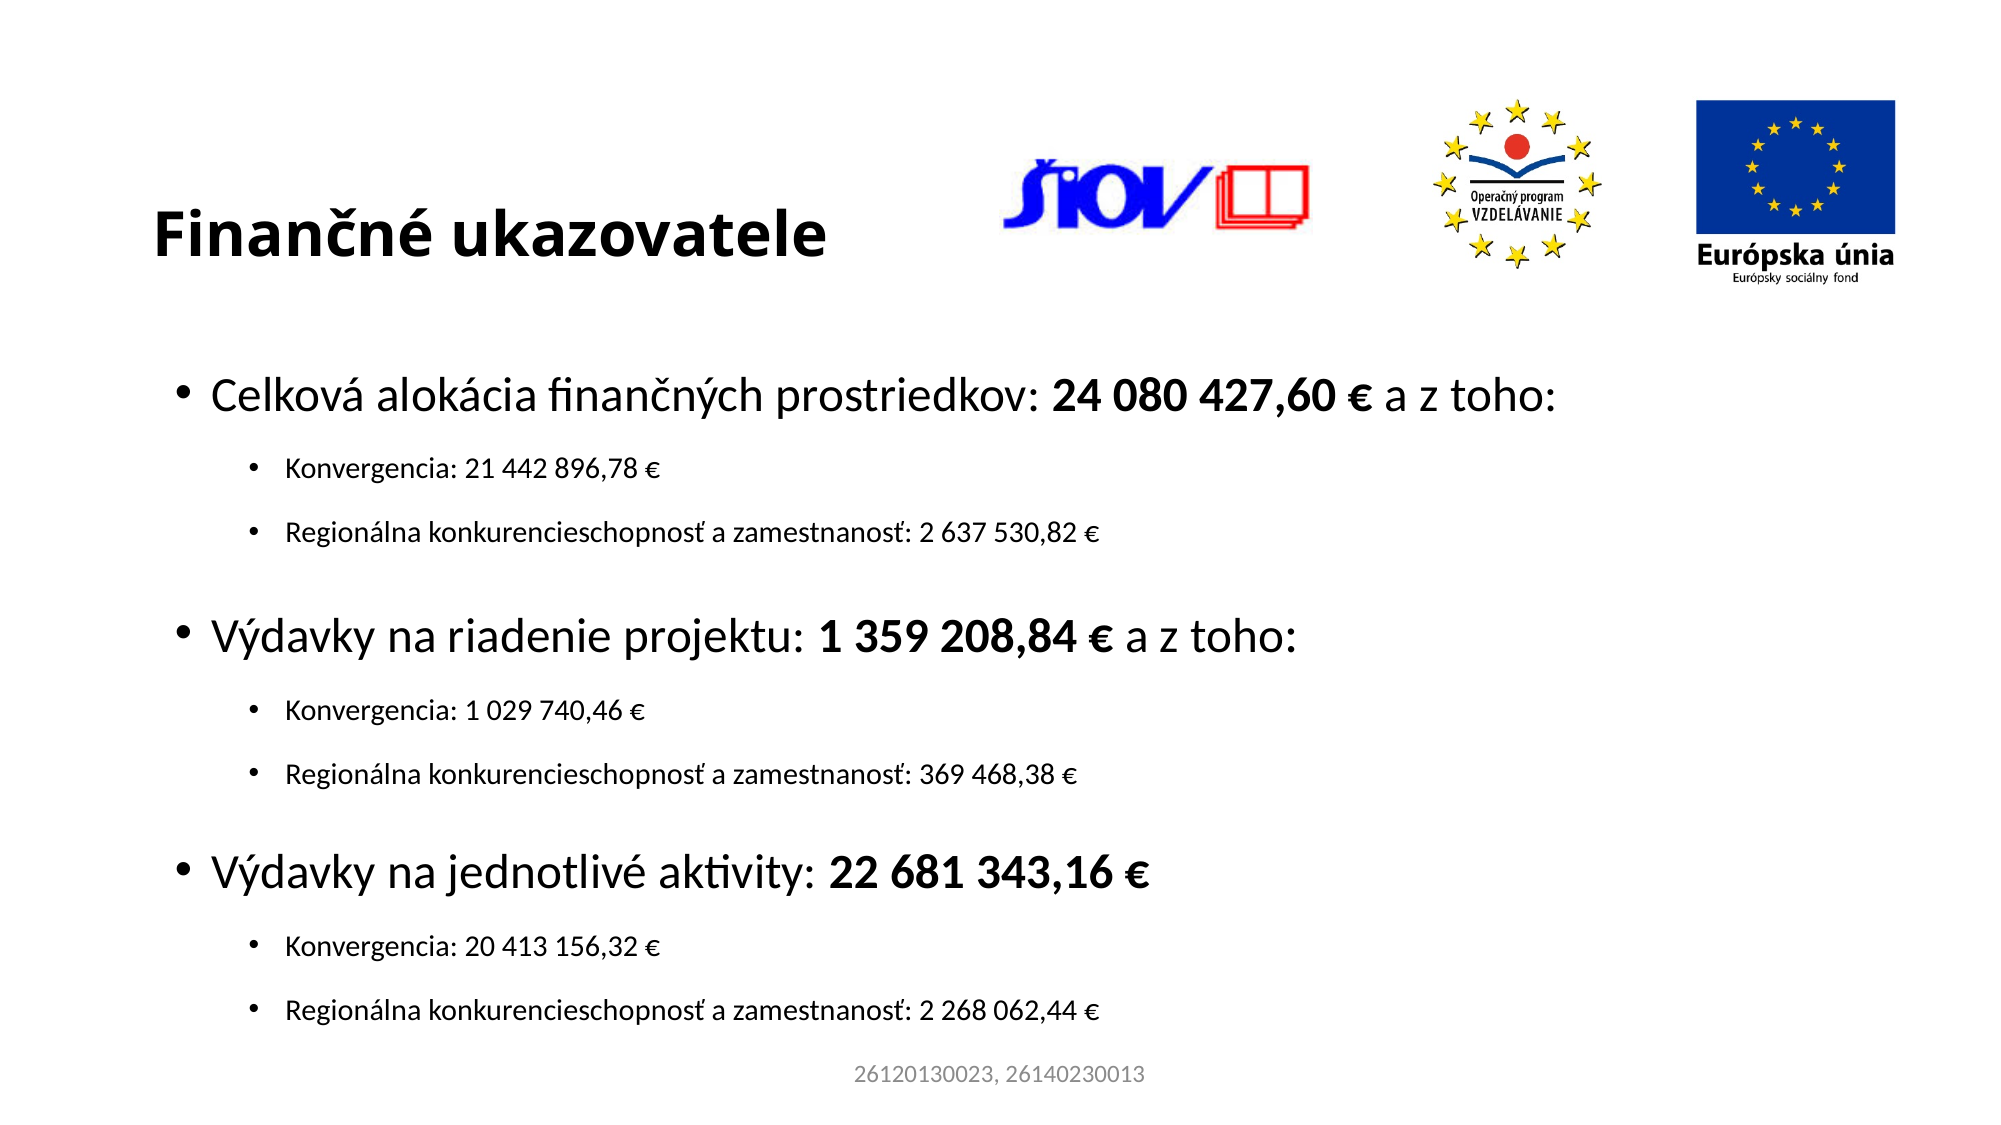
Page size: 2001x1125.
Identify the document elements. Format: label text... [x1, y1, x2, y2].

title Finančné ukazovatele [137, 59, 1863, 278]
picture [999, 109, 1313, 276]
picture [1432, 98, 1603, 269]
list Celková alokácia finančných prostriedkov: 24 080 427,60 € a z toho: Konvergencia: 21 442 896,78 € Regionálna konkurencieschopnosť a zamestnanosť: 2 637 530,82 € Výdavky na riadenie projektu: 1 359 208,84 € a z toho: Konvergencia: 1 029 740,46 € Regionálna konkurencieschopnosť a zamestnanosť: 369 468,38 € Výdavky na jednotlivé aktivity: 22 681 343,16 € Konvergencia: 20 413 156,32 € Regionálna konkurencieschopnosť a zamestnanosť: 2 268 062,44 € [159, 324, 1735, 1034]
picture [1692, 96, 1899, 289]
footer 26120130023, 26140230013 [662, 1042, 1338, 1103]
